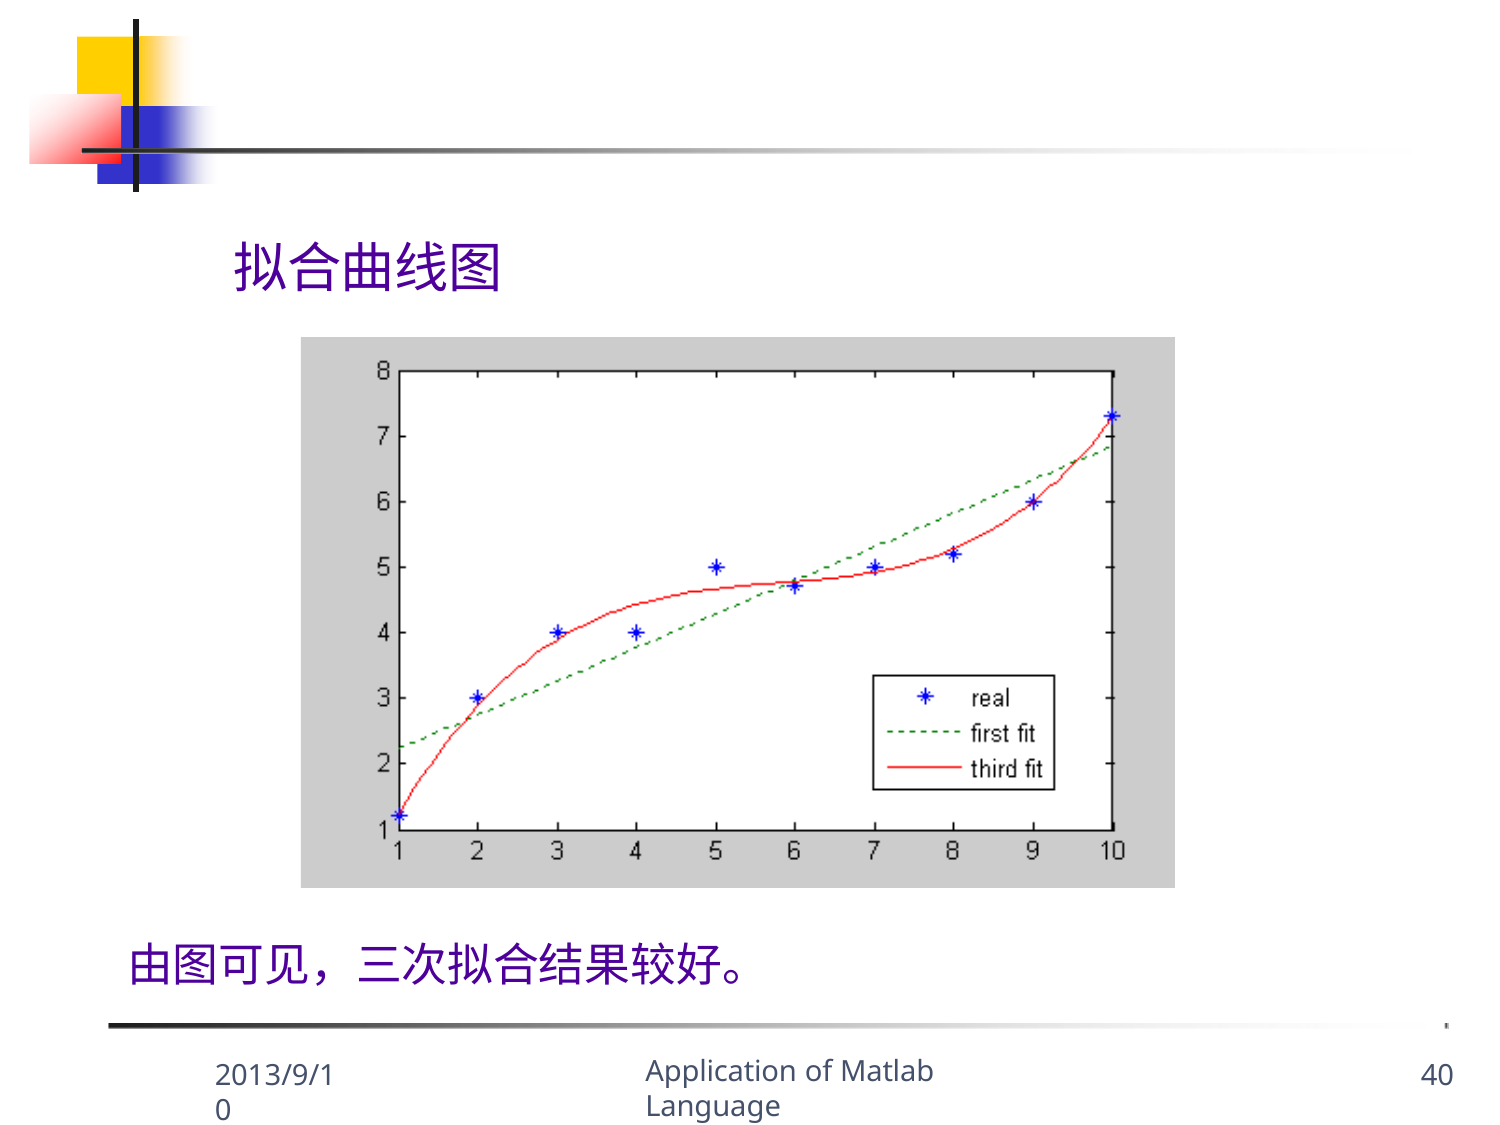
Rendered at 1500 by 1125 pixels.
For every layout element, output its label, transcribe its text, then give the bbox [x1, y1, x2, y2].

slide_number Application of Matlab Language [643, 1051, 987, 1125]
slide_number 40 [1400, 1056, 1457, 1125]
text_box [300, 337, 1175, 888]
text_box 由图可见，三次拟合结果较好。 [125, 935, 772, 991]
text_box 拟合曲线图 [231, 233, 507, 299]
picture [108, 1023, 1458, 1029]
footer 2013/9/10 [212, 1056, 351, 1125]
picture [29, 36, 1431, 184]
